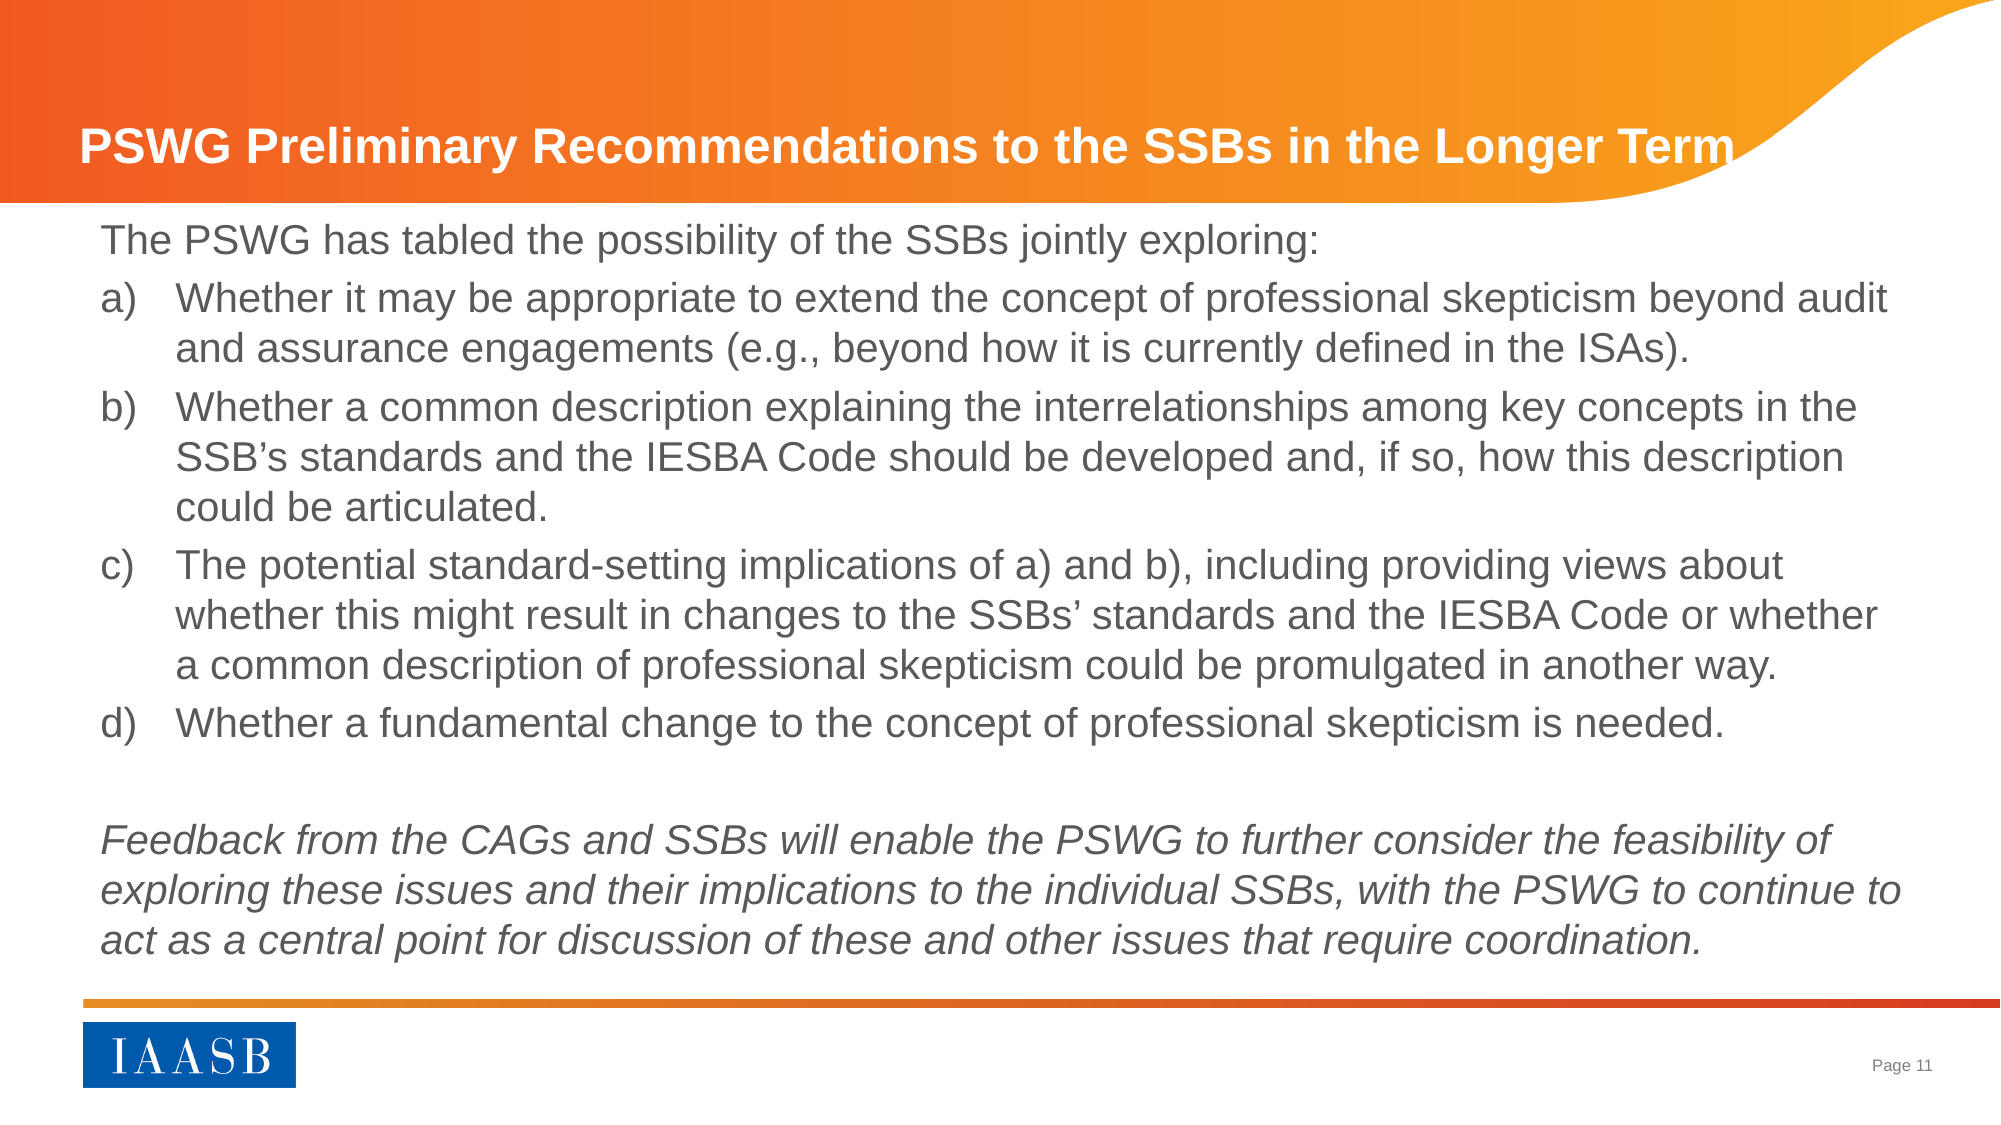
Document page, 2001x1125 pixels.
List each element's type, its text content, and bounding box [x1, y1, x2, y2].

picture [0, 0, 1996, 203]
title PSWG Preliminary Recommendations to the SSBs in the Longer Term [79, 87, 1750, 200]
picture [83, 1022, 296, 1088]
list The PSWG has tabled the possibility of the SSBs jointly exploring: Whether it may be appropriate to extend the concept of professional skepticism beyond audit and assurance engagements (e.g., beyond how it is currently defined in the ISAs). Whether a common description explaining the interrelationships among key concepts in the SSB’s standards and the IESBA Code should be developed and, if so, how this description could be articulated. The potential standard-setting implications of a) and b), including providing views about whether this might result in changes to the SSBs’ standards and the IESBA Code or whether a common description of professional skepticism could be promulgated in another way. Whether a fundamental change to the concept of professional skepticism is needed. Feedback from the CAGs and SSBs will enable the PSWG to further consider the feasibility of exploring these issues and their implications to the individual SSBs, with the PSWG to continue to act as a central point for discussion of these and other issues that require coordination. [85, 205, 1925, 993]
